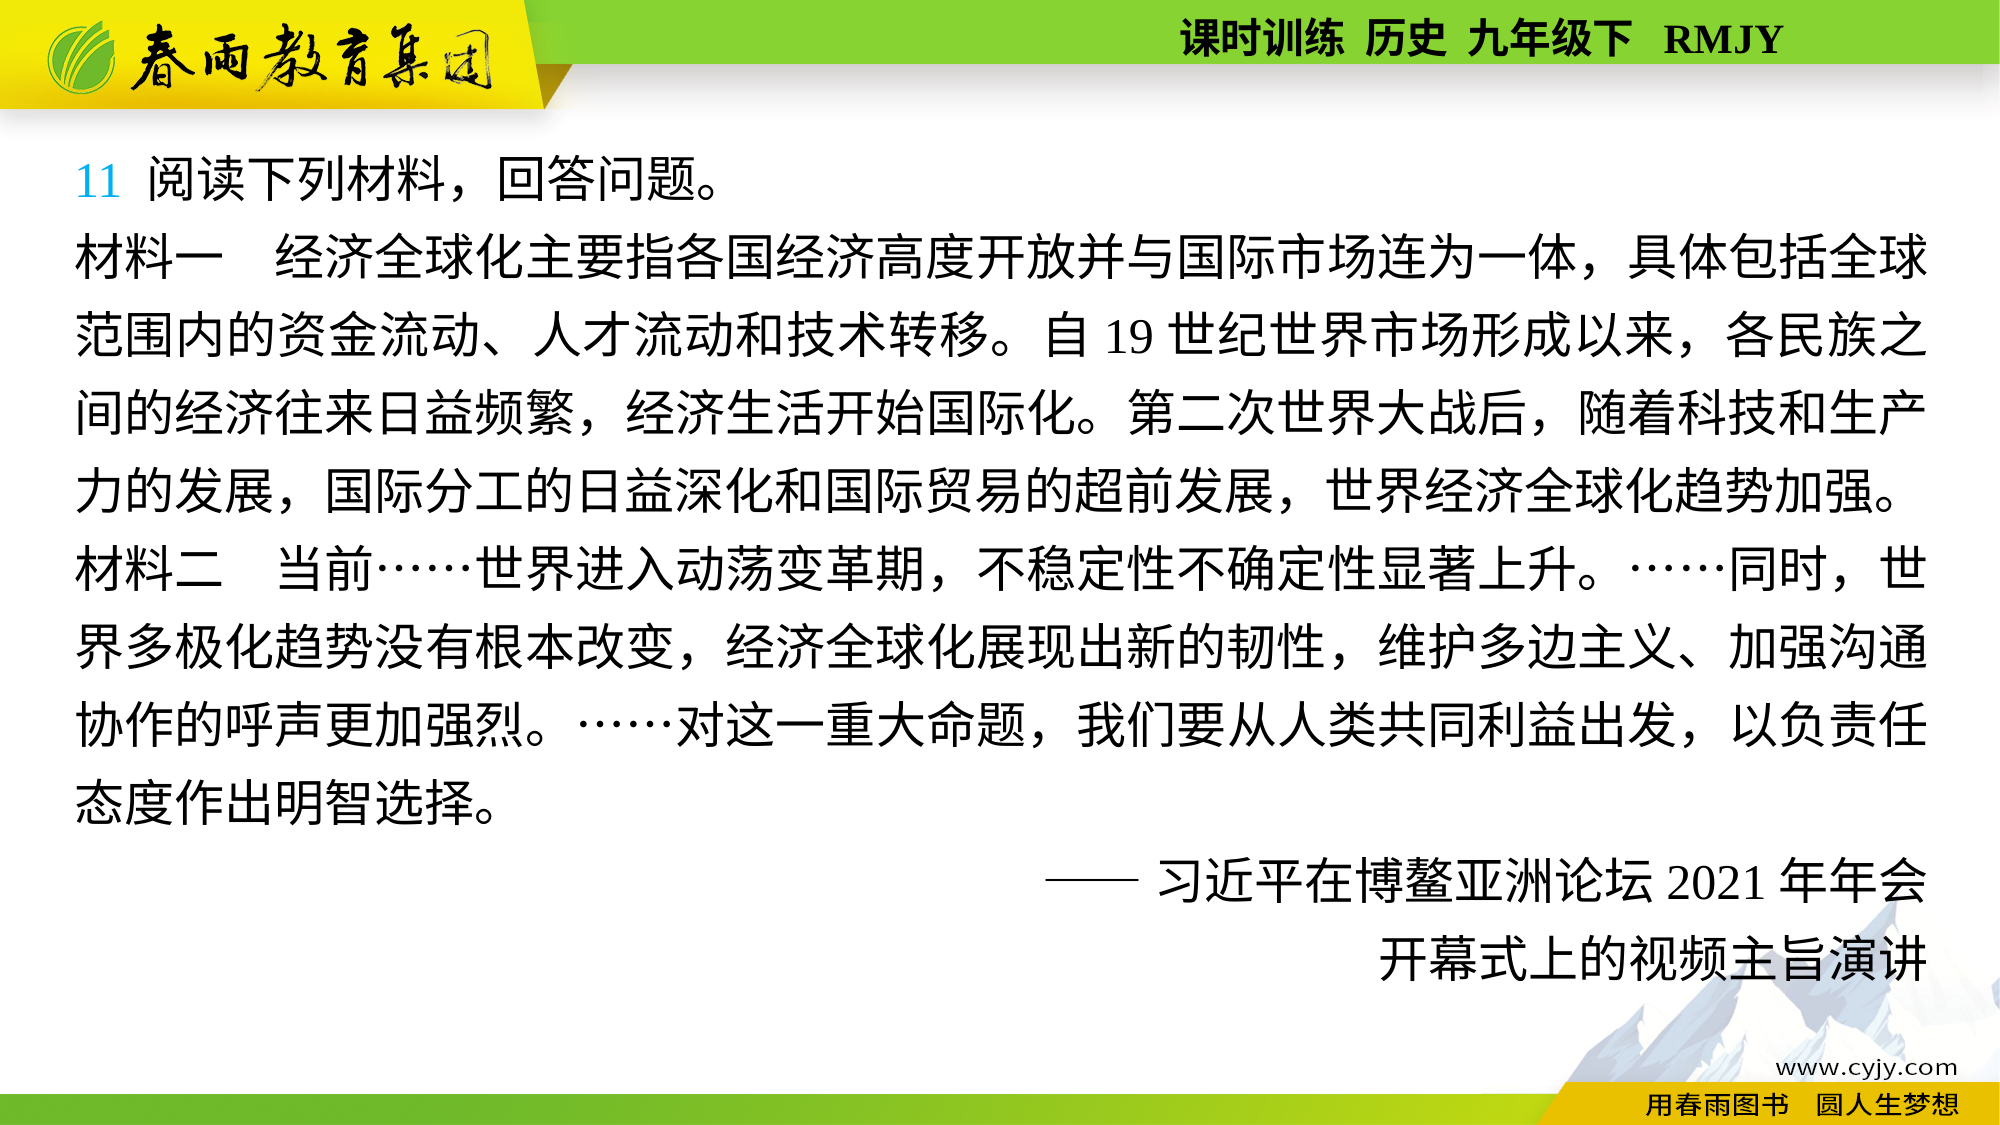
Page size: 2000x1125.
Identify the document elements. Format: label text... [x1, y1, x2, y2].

list 11 阅读下列材料，回答问题。 材料一 经济全球化主要指各国经济高度开放并与国际市场连为一体，具体包括全球范围内的资金流动、人才流动和技术转移。自19世纪世界市场形成以来，各民族之间的经济往来日益频繁，经济生活开始国际化。第二次世界大战后，随着科技和生产力的发展，国际分工的日益深化和国际贸易的超前发展，世界经济全球化趋势加强。 材料二 当前……世界进入动荡变革期，不稳定性不确定性显著上升。……同时，世界多极化趋势没有根本改变，经济全球化展现出新的韧性，维护多边主义、加强沟通协作的呼声更加强烈。……对这一重大命题，我们要从人类共同利益出发，以负责任态度作出明智选择。 ——习近平在博鳌亚洲论坛2021年年会 开幕式上的视频主旨演讲 [59, 122, 1944, 996]
picture [0, 0, 2000, 1125]
